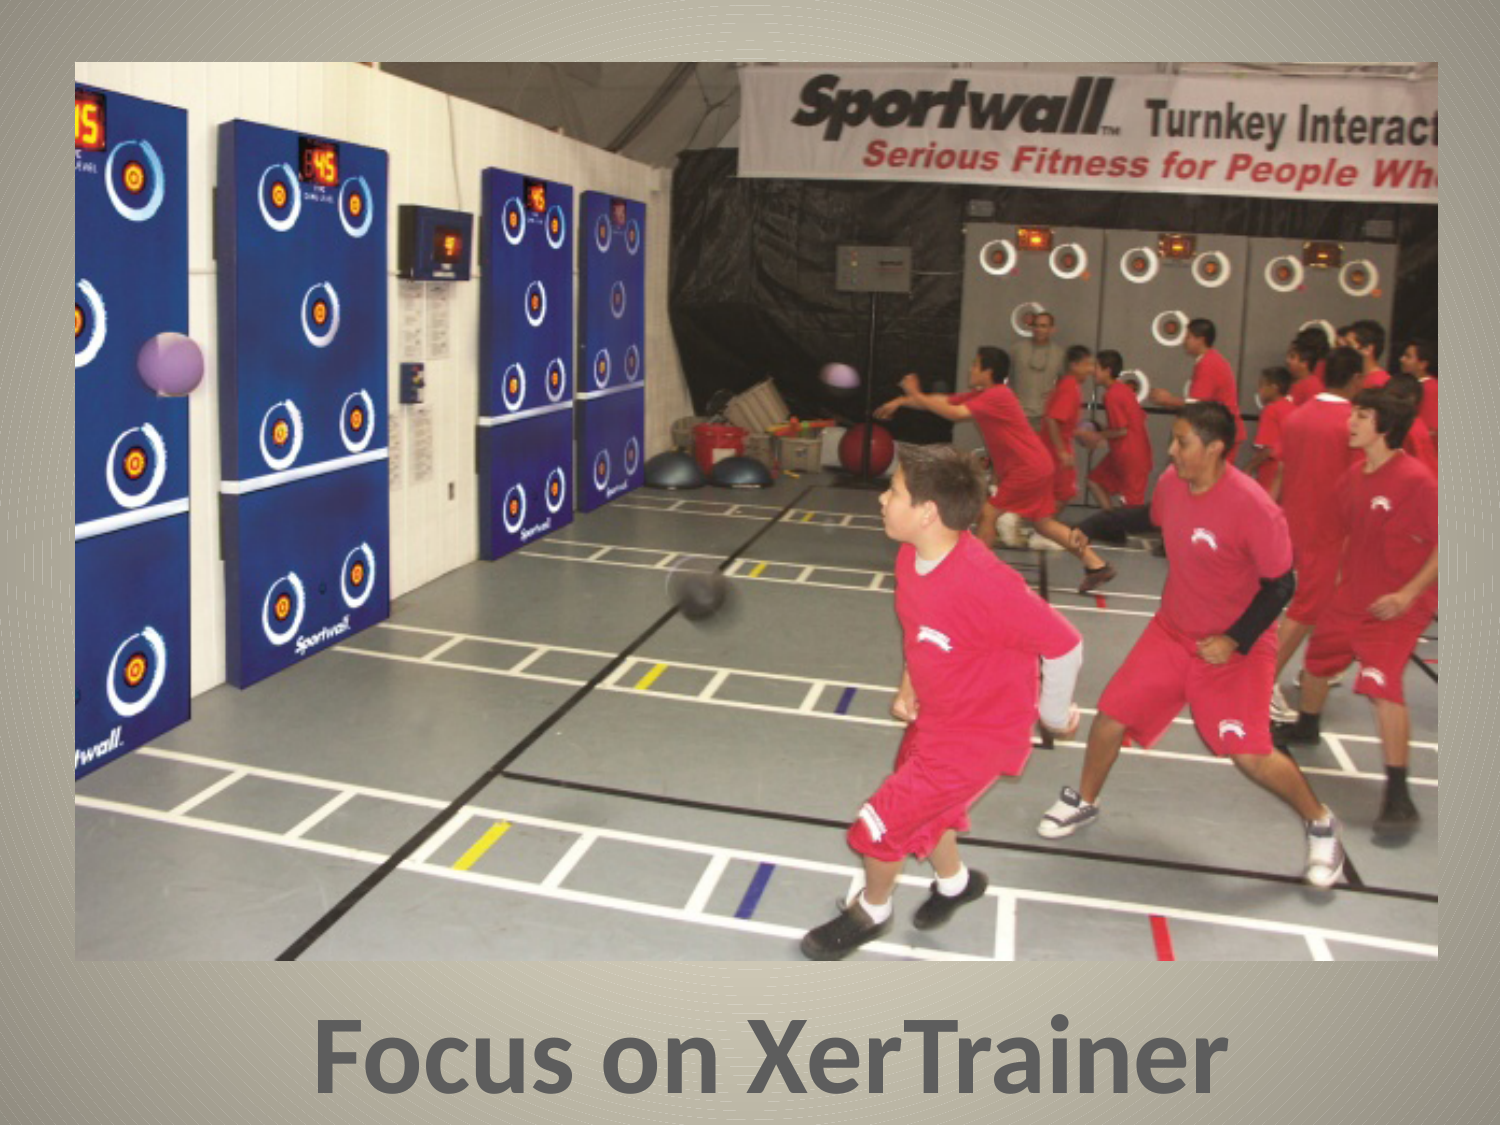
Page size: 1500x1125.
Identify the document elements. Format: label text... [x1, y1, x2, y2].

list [74, 62, 1438, 961]
text_box Focus on XerTrainer [297, 973, 1247, 1124]
